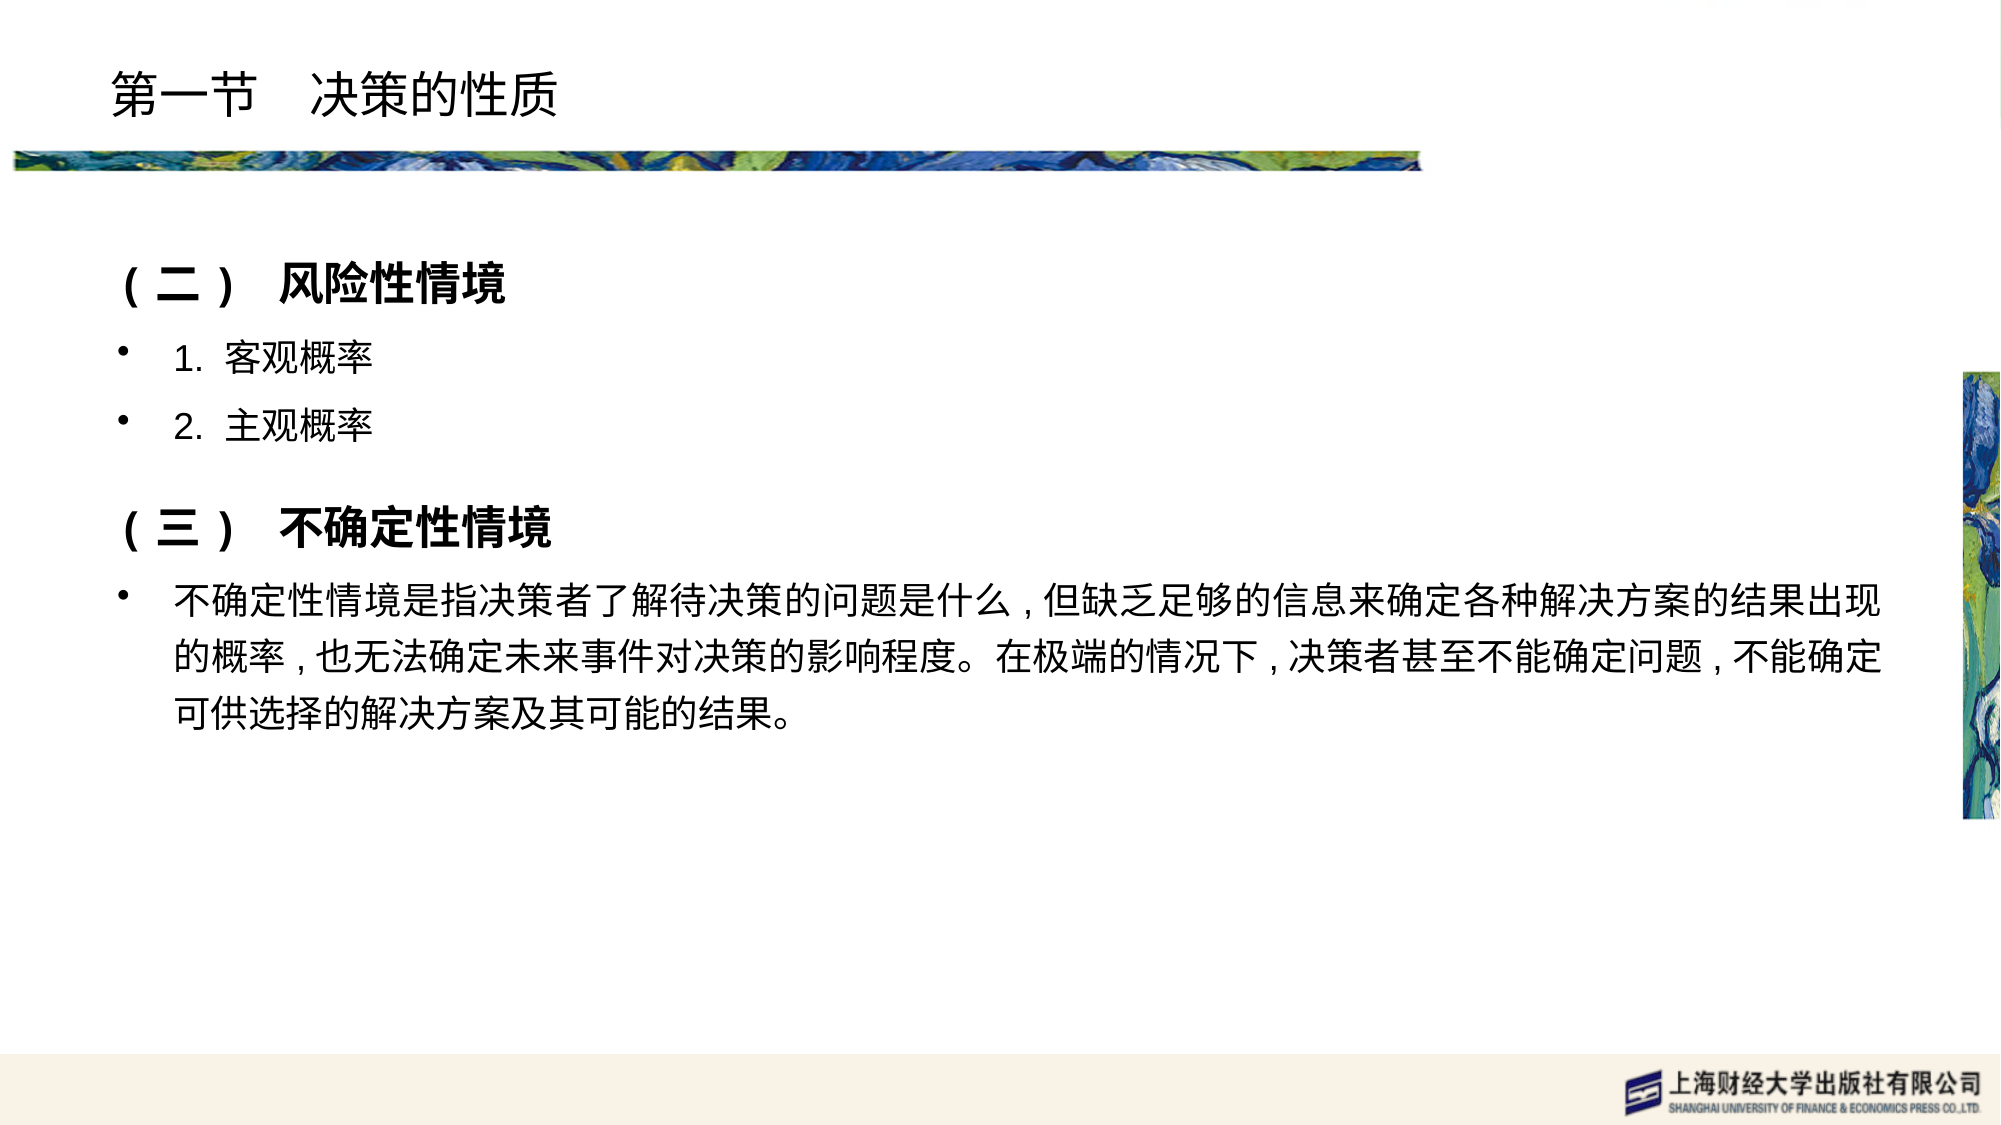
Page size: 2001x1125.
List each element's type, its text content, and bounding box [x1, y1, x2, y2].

picture [0, 0, 2001, 1125]
list (二) 风险性情境 1. 客观概率 2. 主观概率 (三) 不确定性情境 不确定性情境是指决策者了解待决策的问题是什么,但缺乏足够的信息来确定各种解决方案的结果出现的概率,也无法确定未来事件对决策的影响程度。在极端的情况下,决策者甚至不能确定问题,不能确定可供选择的解决方案及其可能的结果。 [102, 233, 1898, 1032]
title 第一节 决策的性质 [94, 42, 1451, 146]
